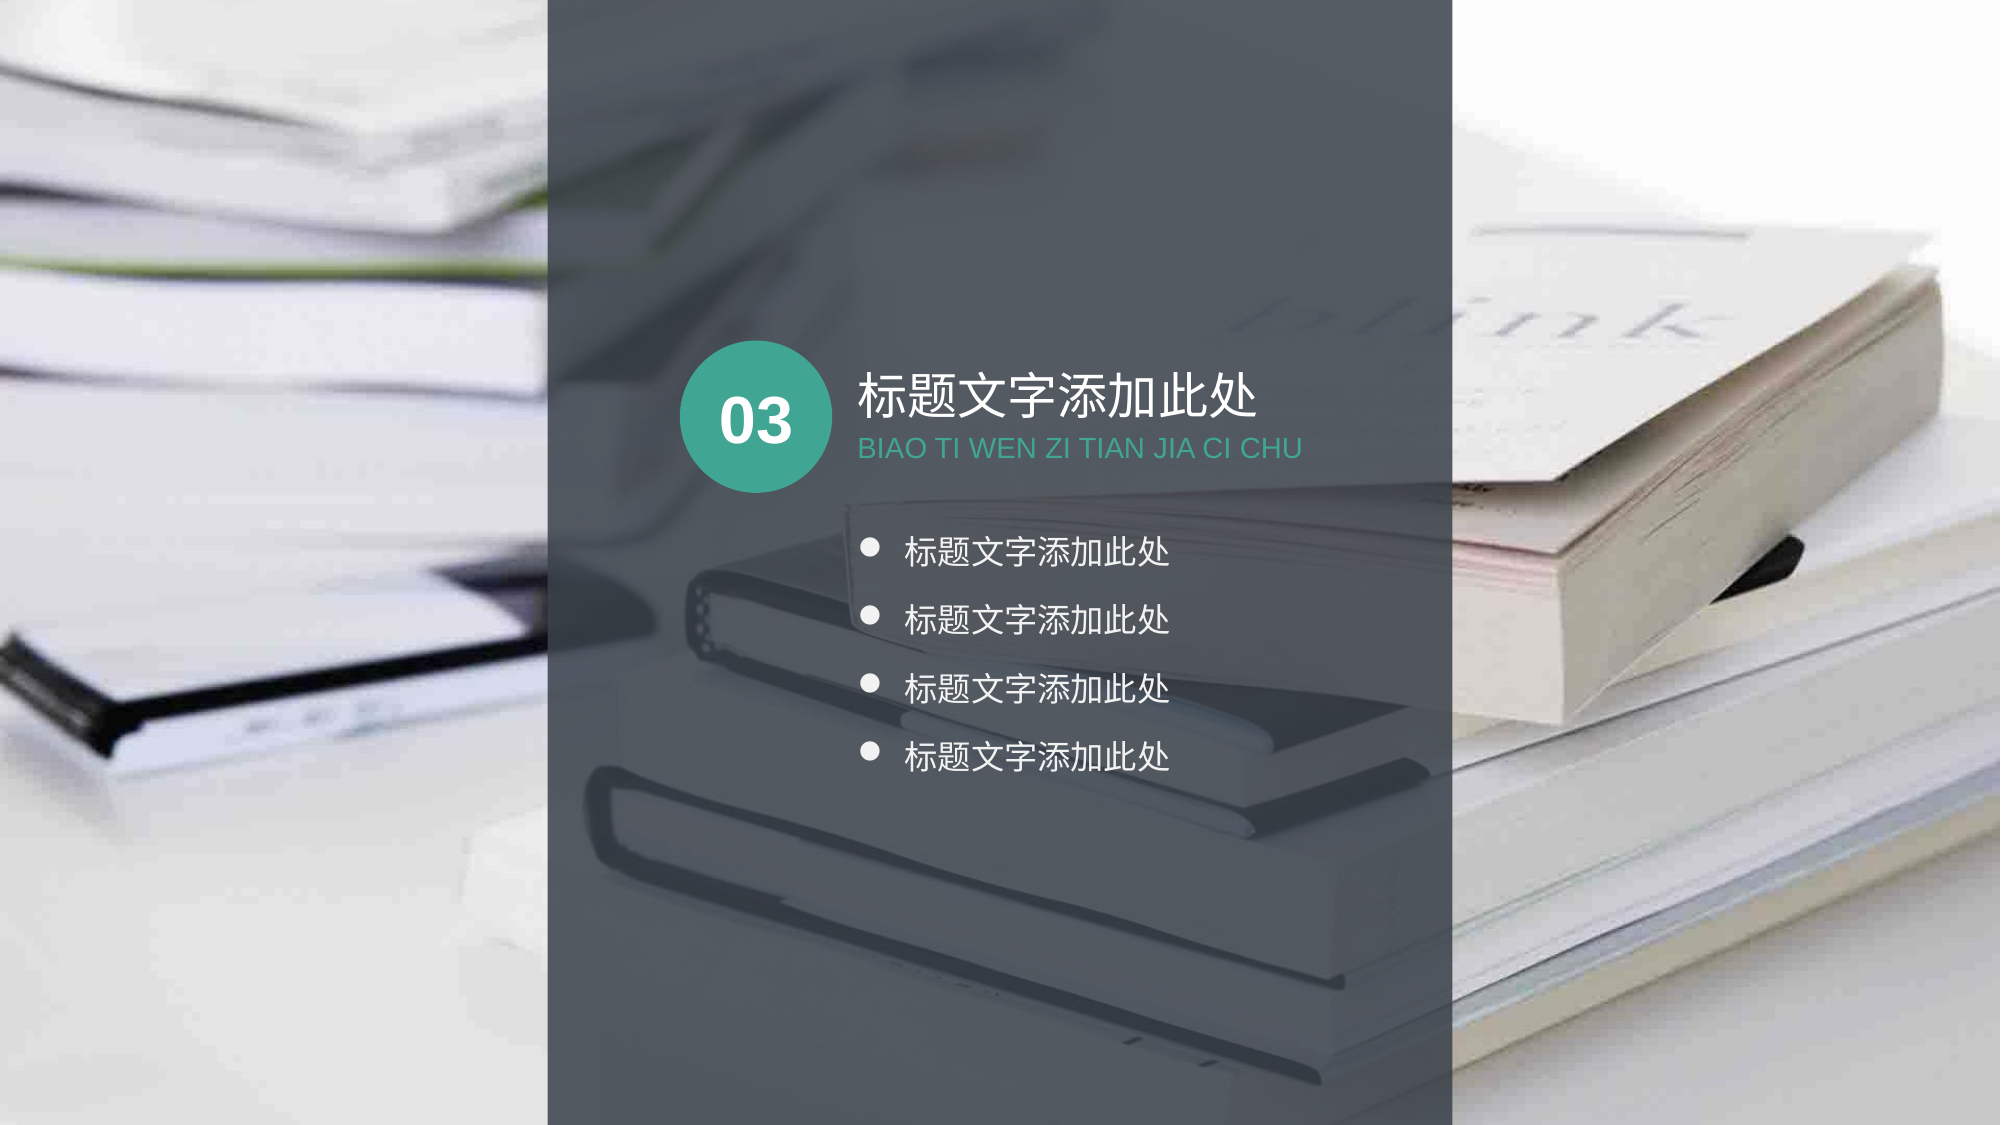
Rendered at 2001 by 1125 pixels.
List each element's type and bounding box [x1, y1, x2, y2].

picture [0, 0, 2000, 1125]
text_box [679, 340, 1320, 785]
